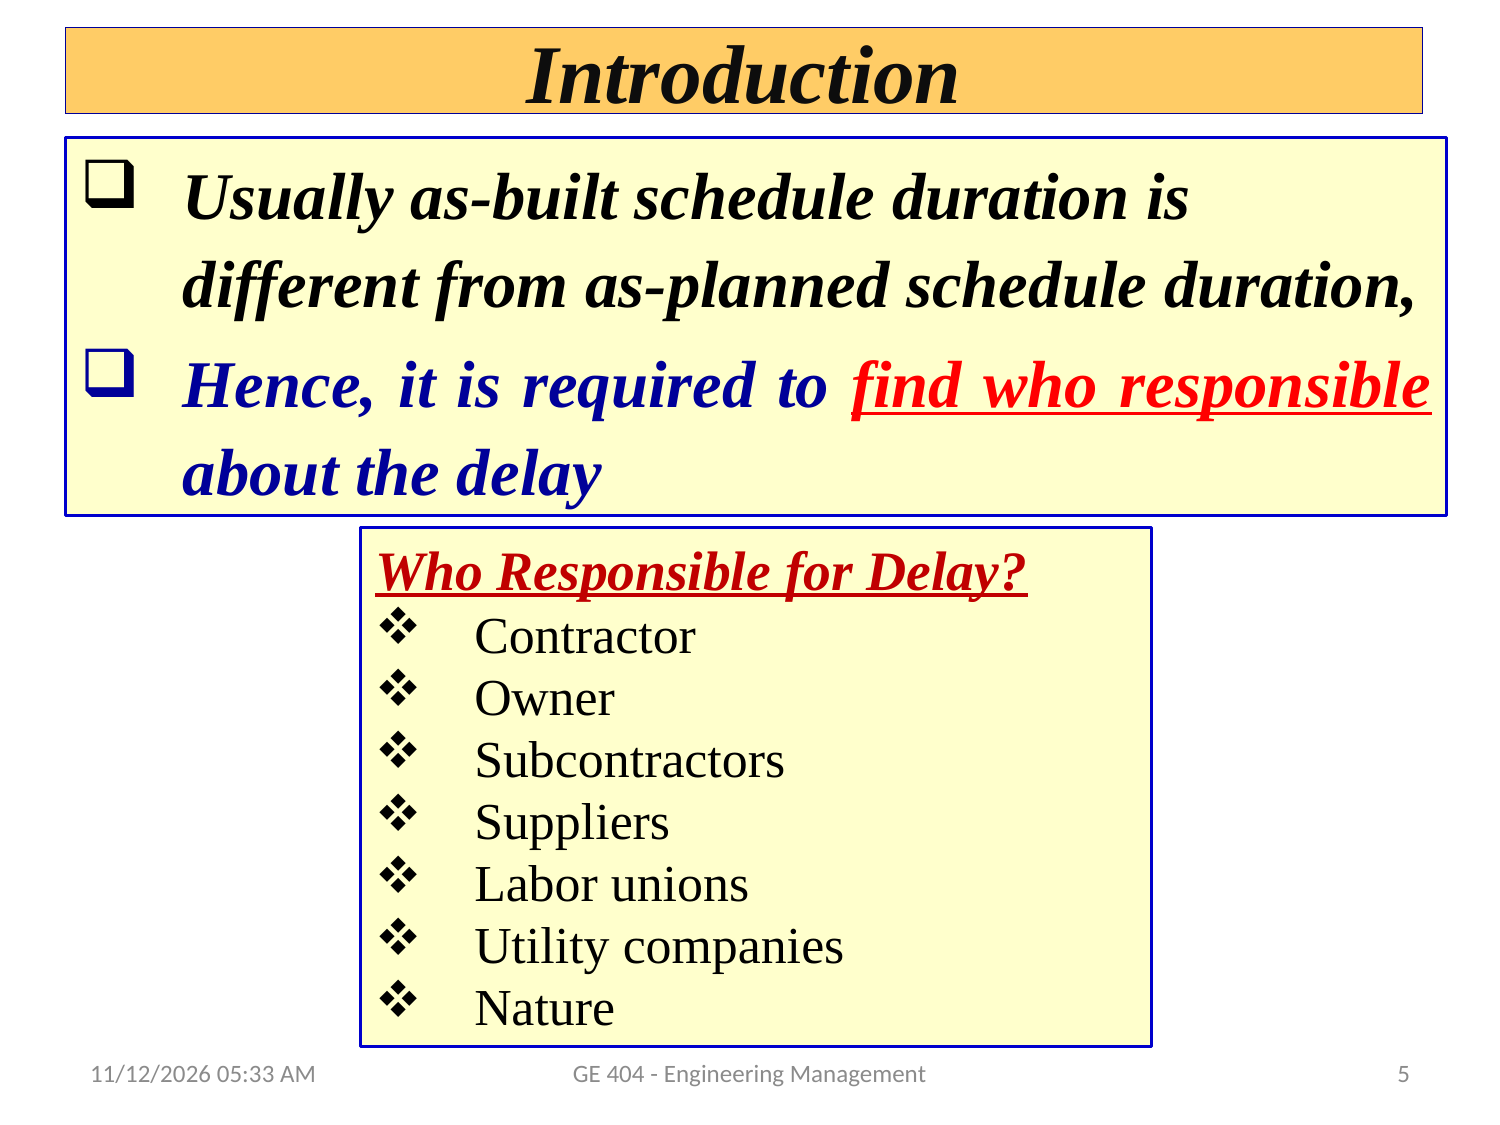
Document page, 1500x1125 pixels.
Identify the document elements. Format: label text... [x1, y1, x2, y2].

list Usually as-built schedule duration is different from as-planned schedule duration, Hence, it is required to find who responsible about the delay [65, 137, 1447, 516]
title Introduction [65, 27, 1423, 114]
text_box Who Responsible for Delay? Contractor Owner Subcontractors Suppliers Labor unions Utility companies Nature [360, 527, 1152, 1047]
footer GE 404 - Engineering Management [512, 1042, 988, 1103]
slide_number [75, 1042, 425, 1103]
slide_number 5 [1074, 1042, 1425, 1103]
